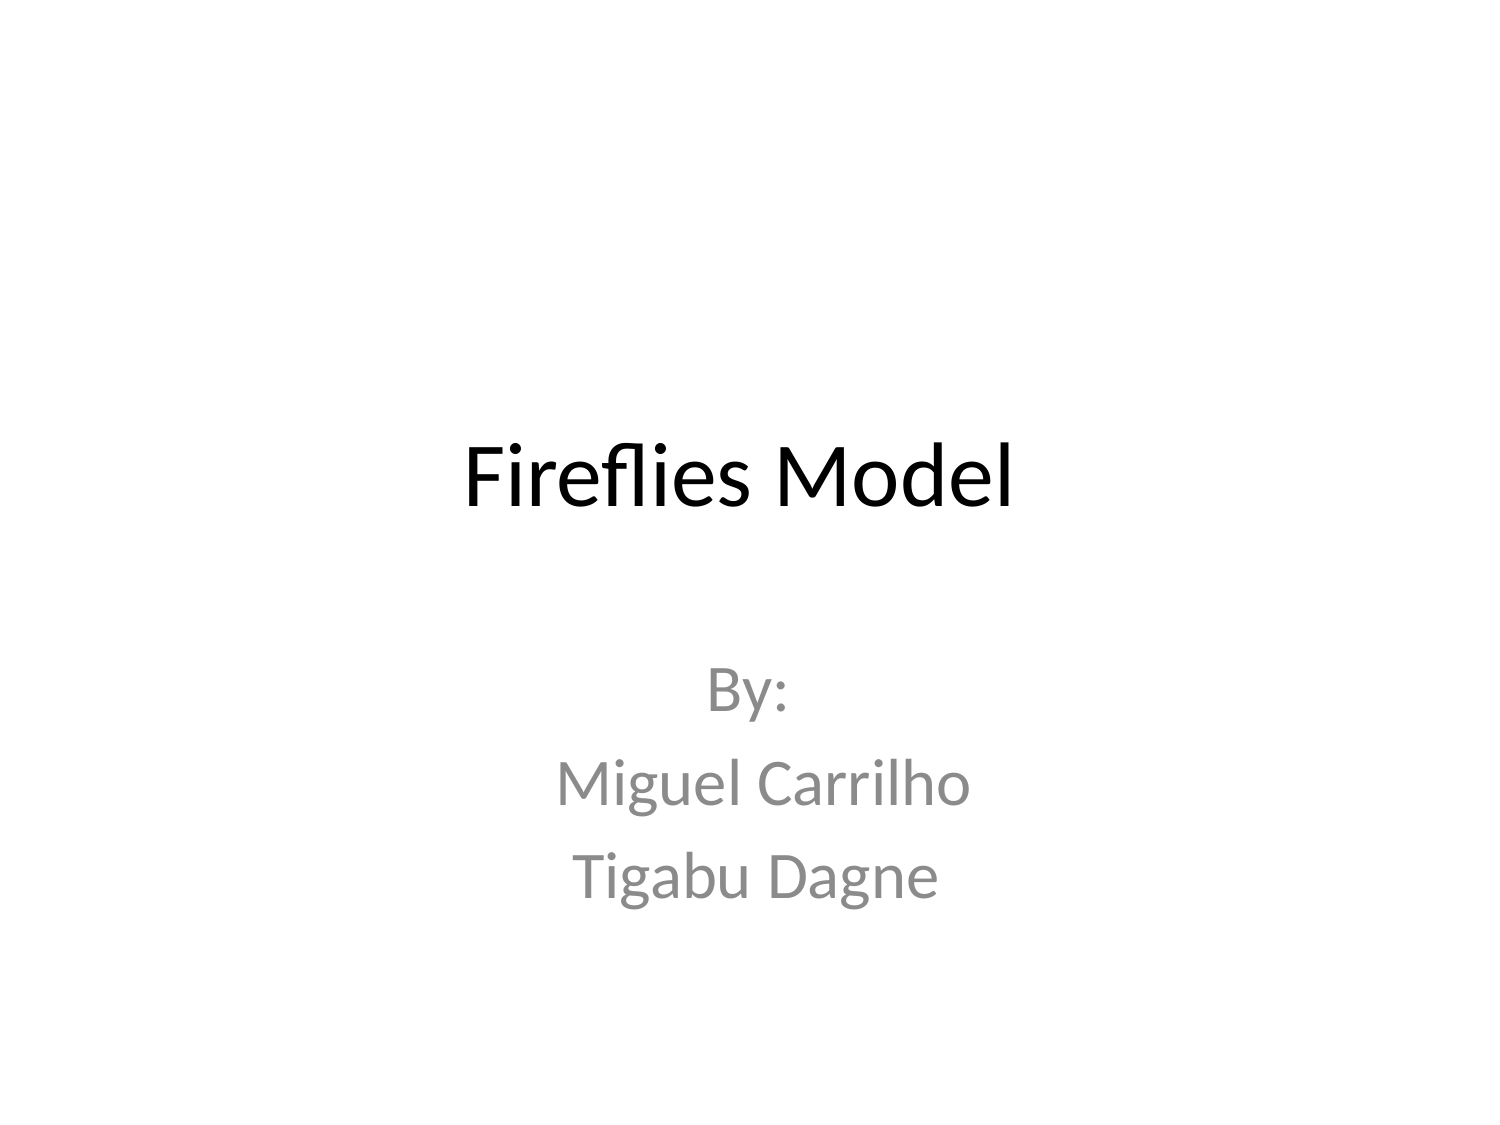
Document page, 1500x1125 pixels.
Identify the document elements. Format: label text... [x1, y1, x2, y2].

title Fireflies Model [112, 349, 1388, 591]
subtitle By: Miguel Carrilho Tigabu Dagne [174, 637, 1338, 925]
